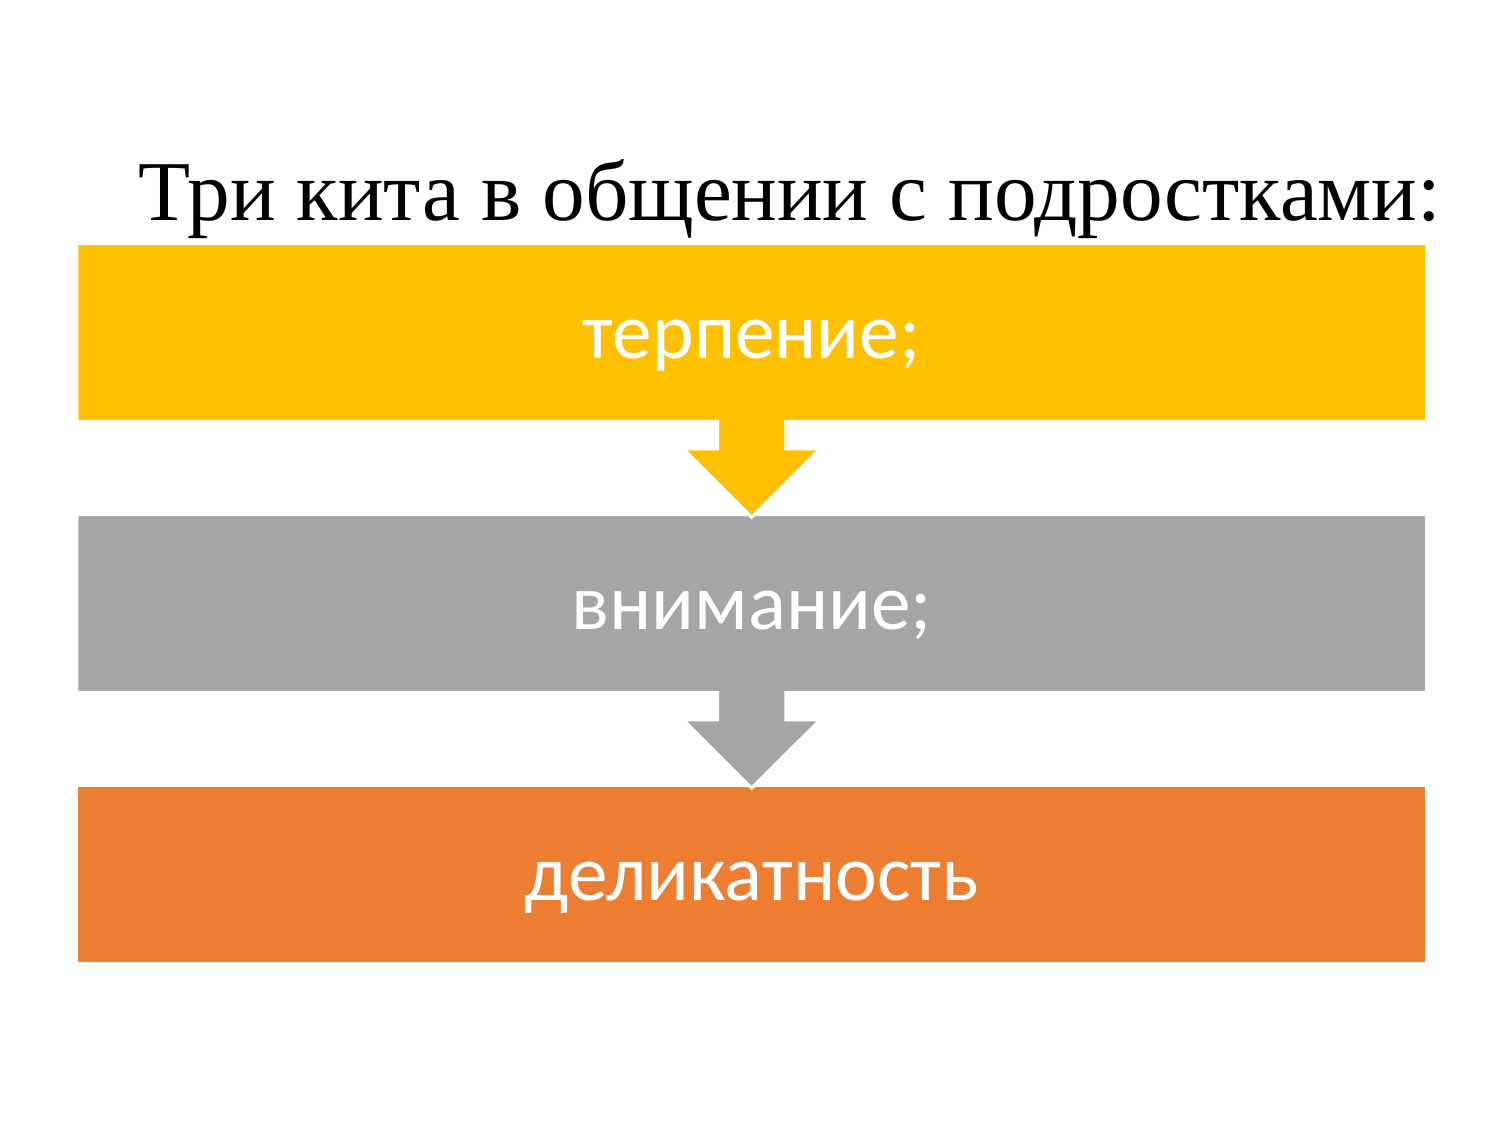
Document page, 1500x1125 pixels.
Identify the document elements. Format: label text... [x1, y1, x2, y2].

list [76, 243, 1427, 964]
title Три кита в общении с подростками: [123, 137, 1474, 325]
